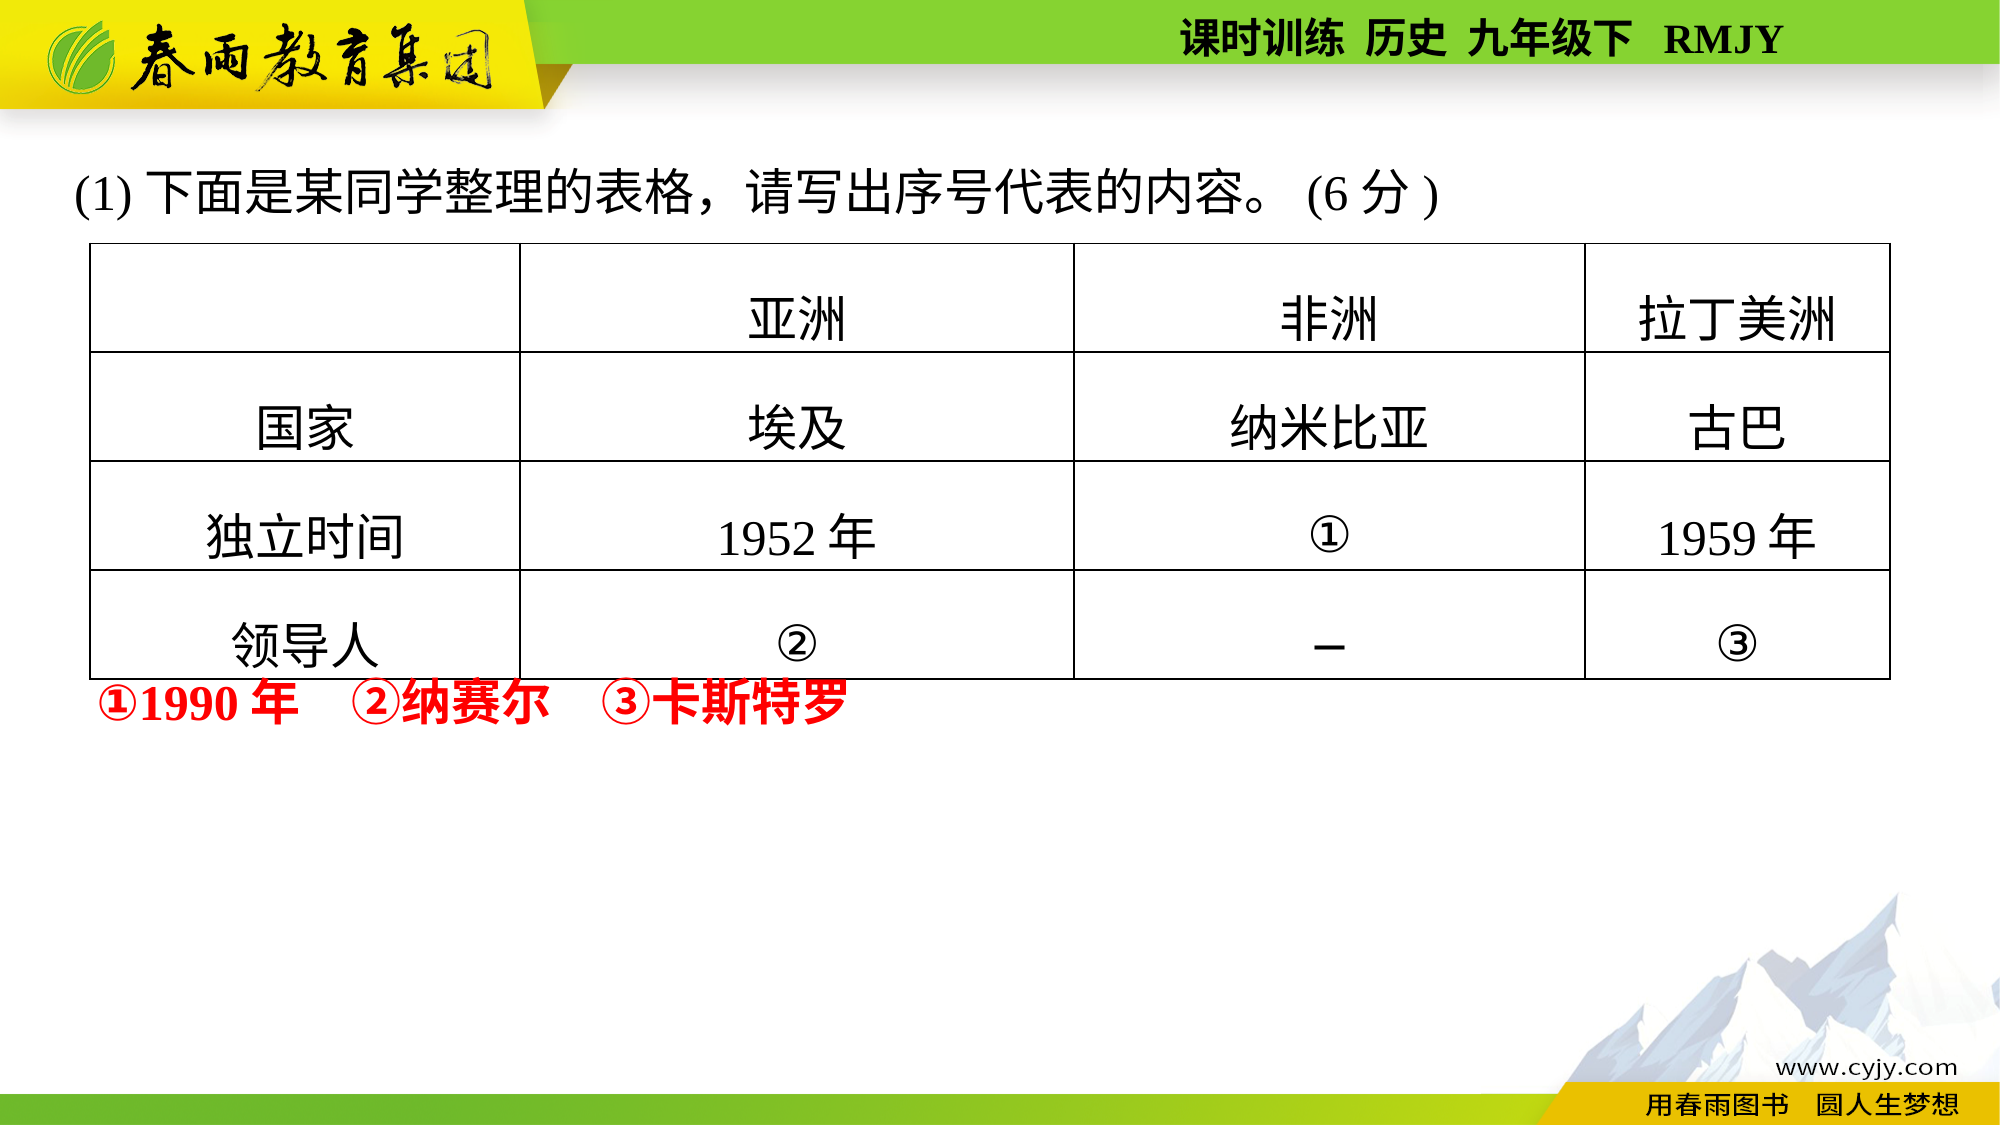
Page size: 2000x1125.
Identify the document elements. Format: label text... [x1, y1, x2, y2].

table_cell 纳米比亚 [1075, 353, 1584, 460]
table_cell 领导人 [91, 571, 519, 633]
table_cell 古巴 [1586, 353, 1889, 460]
table_cell 国家 [91, 353, 519, 460]
table_cell ① [1075, 462, 1584, 569]
table_header 非洲 [1075, 244, 1584, 351]
table_header [91, 244, 519, 351]
table_cell 埃及 [521, 353, 1073, 460]
picture [0, 0, 2000, 1125]
table_cell 独立时间 [91, 462, 519, 569]
table_cell 1959年 [1586, 462, 1889, 569]
text_box ①1990年 ②纳赛尔 ③卡斯特罗 [81, 633, 866, 738]
table_cell ② [521, 571, 1073, 678]
list (1)下面是某同学整理的表格，请写出序号代表的内容。(6分) [59, 122, 1944, 217]
table_cell ③ [1586, 571, 1889, 678]
table_cell 1952年 [521, 462, 1073, 569]
table_header 亚洲 [521, 244, 1073, 351]
table_cell — [1075, 571, 1584, 678]
table_header 拉丁美洲 [1586, 244, 1889, 351]
